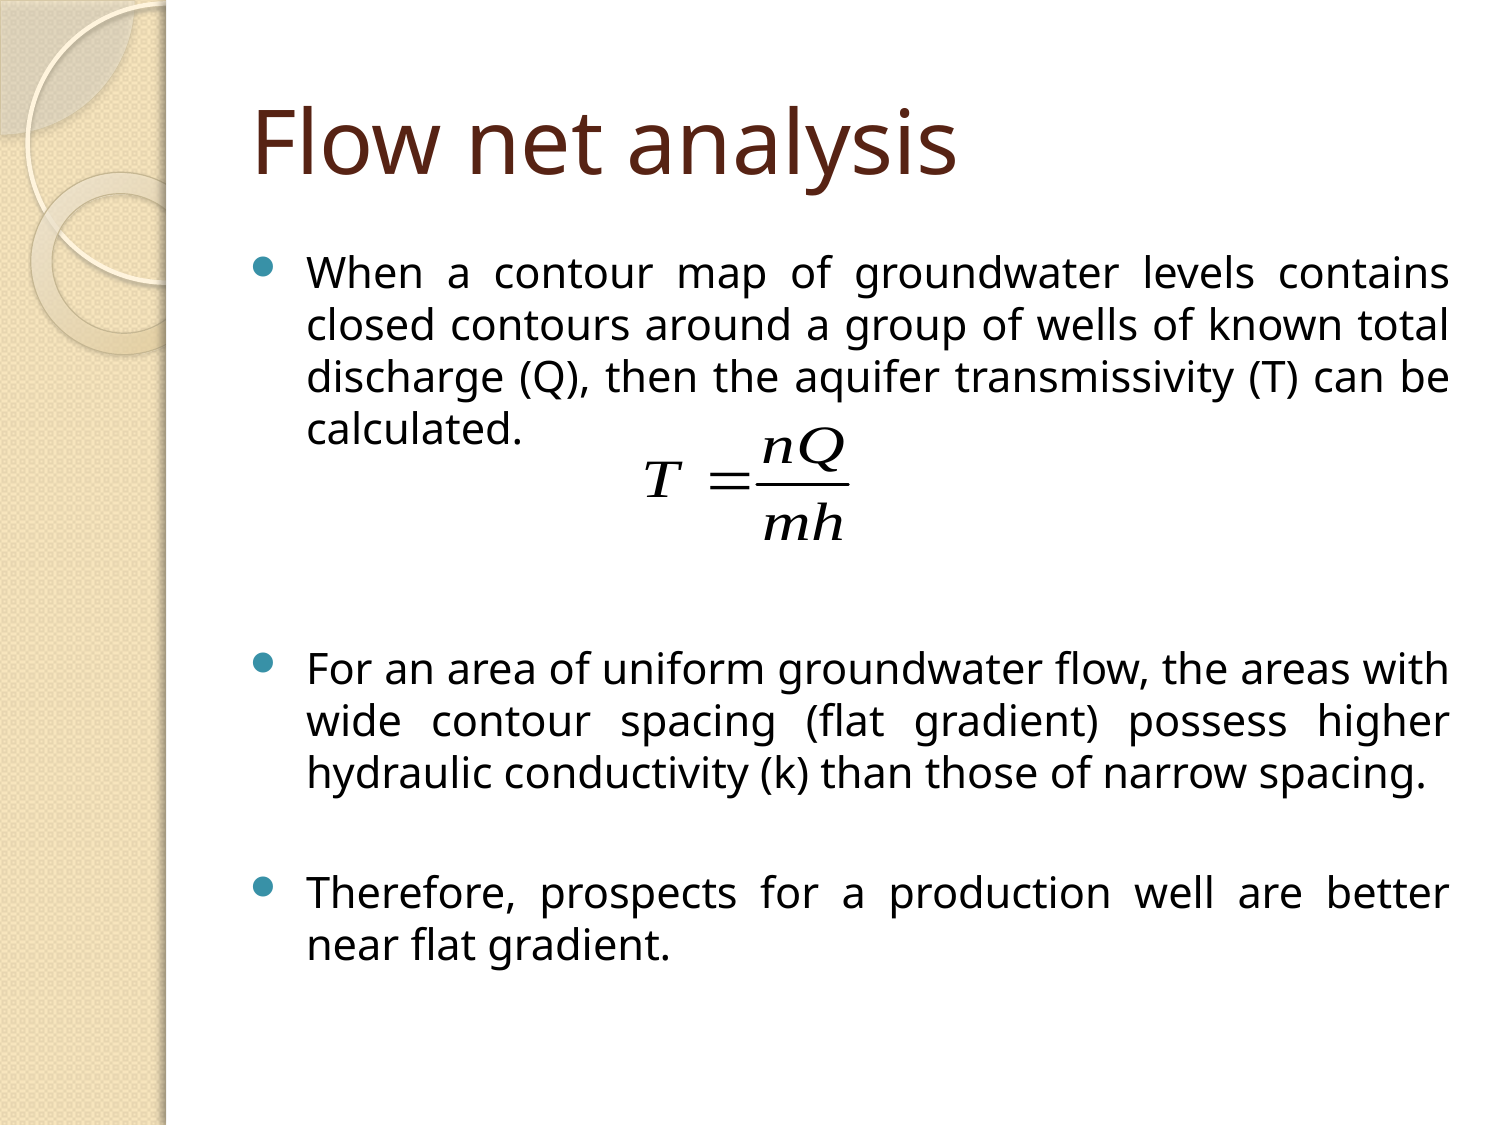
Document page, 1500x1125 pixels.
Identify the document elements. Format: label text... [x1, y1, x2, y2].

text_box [635, 412, 862, 553]
list When a contour map of groundwater levels contains closed contours around a group of wells of known total discharge (Q), then the aquifer transmissivity (T) can be calculated. For an area of uniform groundwater flow, the areas with wide contour spacing (flat gradient) possess higher hydraulic conductivity (k) than those of narrow spacing. Therefore, prospects for a production well are better near flat gradient. [235, 237, 1466, 1025]
title Flow net analysis [235, 45, 1466, 233]
